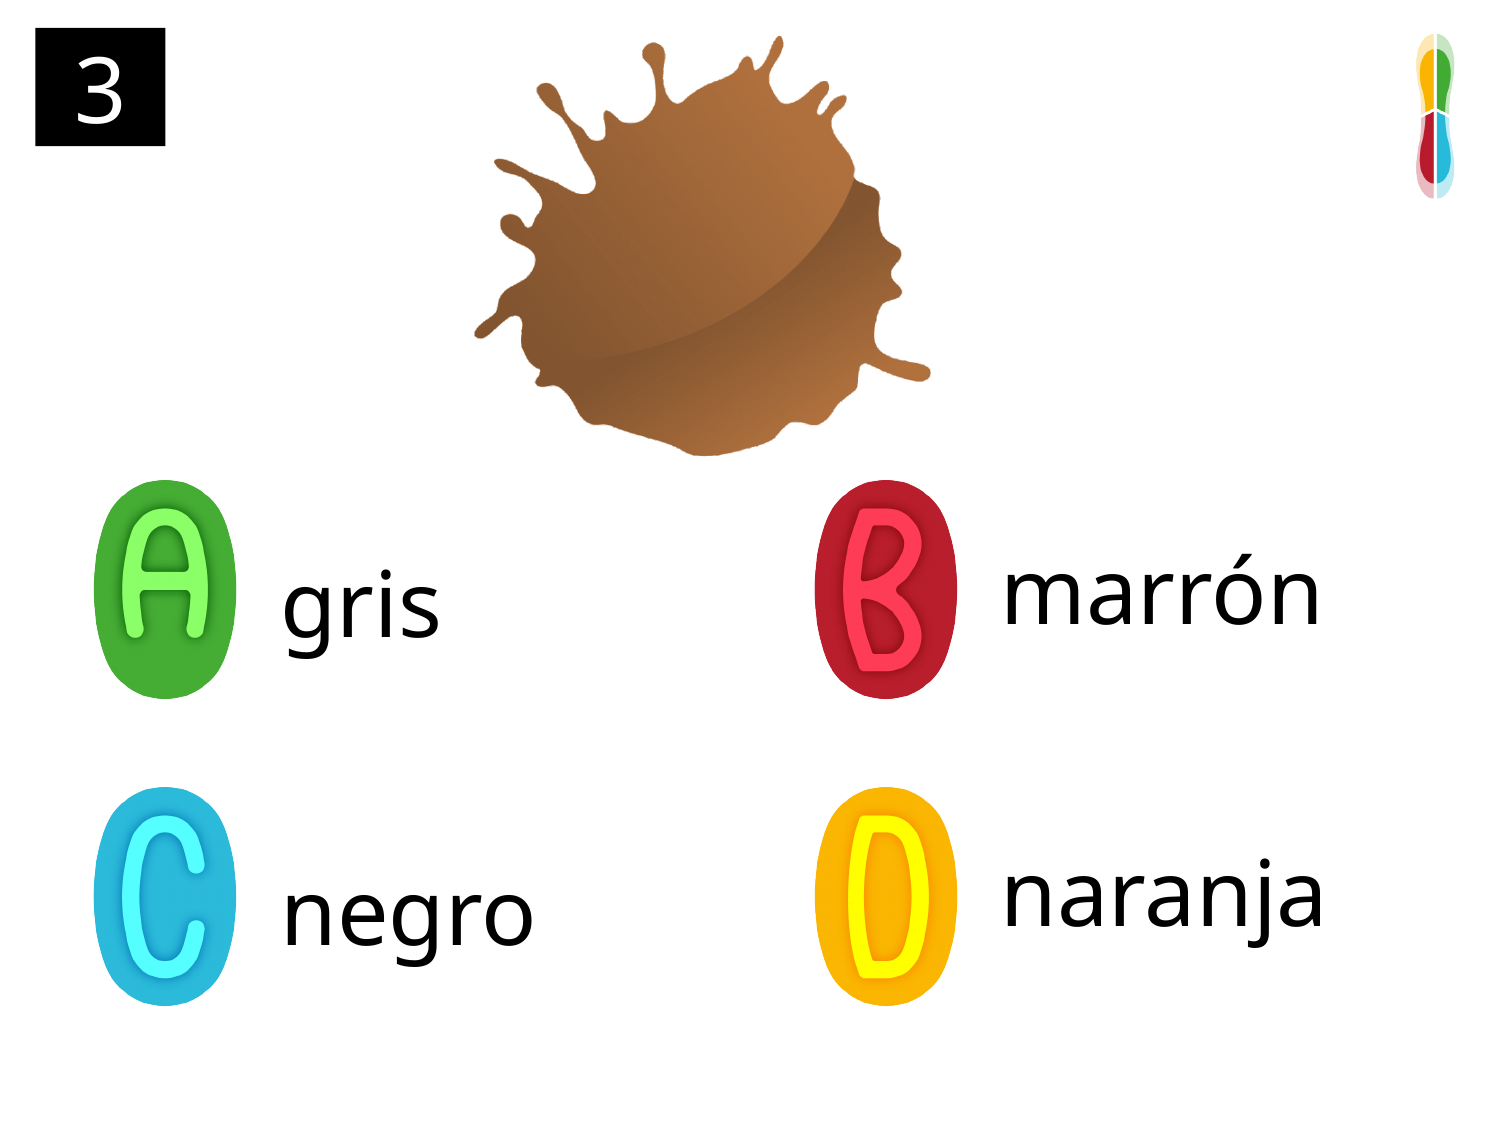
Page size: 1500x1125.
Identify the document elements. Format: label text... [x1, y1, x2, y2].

picture [64, 745, 266, 1048]
picture [785, 745, 987, 1048]
text_box marrón [991, 526, 1477, 651]
picture [1375, 27, 1495, 206]
text_box negro [270, 846, 756, 971]
title 3 [35, 27, 166, 147]
text_box gris [270, 538, 756, 664]
picture [466, 25, 987, 740]
text_box naranja [991, 827, 1477, 952]
picture [64, 438, 266, 740]
